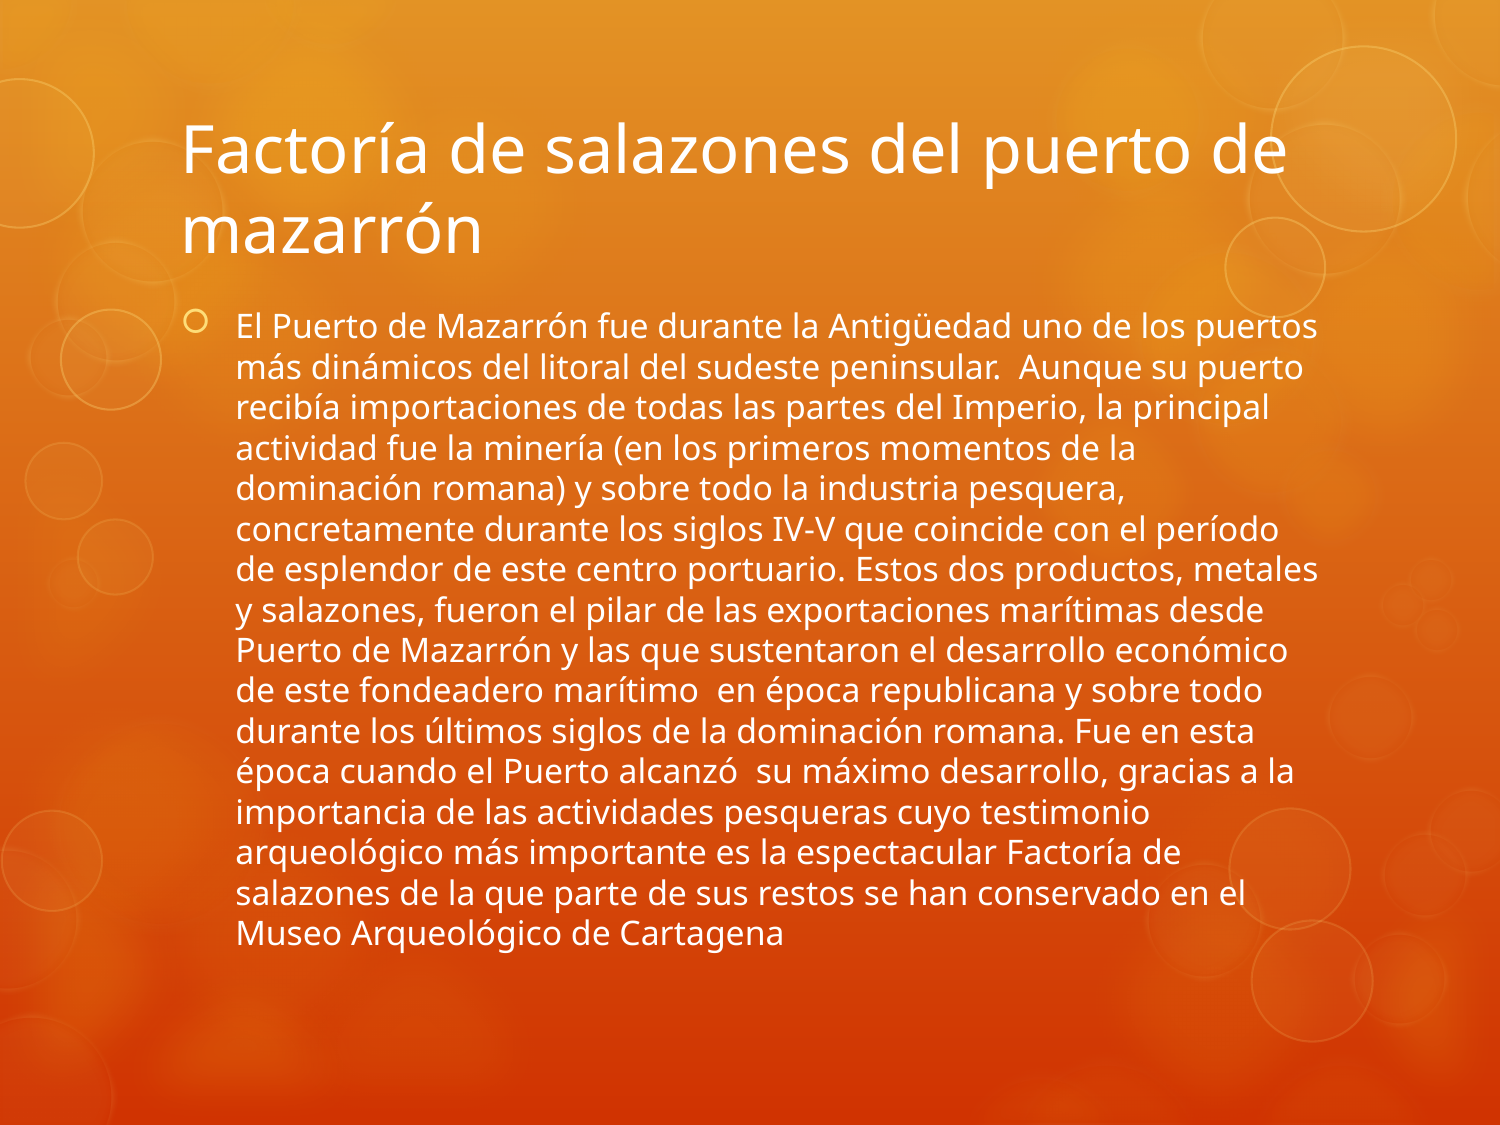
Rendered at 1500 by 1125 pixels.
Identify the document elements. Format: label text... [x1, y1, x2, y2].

title Factoría de salazones del puerto de mazarrón [165, 110, 1335, 263]
list El Puerto de Mazarrón fue durante la Antigüedad uno de los puertos más dinámicos del litoral del sudeste peninsular. Aunque su puerto recibía importaciones de todas las partes del Imperio, la principal actividad fue la minería (en los primeros momentos de la dominación romana) y sobre todo la industria pesquera, concretamente durante los siglos IV-V que coincide con el período de esplendor de este centro portuario. Estos dos productos, metales y salazones, fueron el pilar de las exportaciones marítimas desde Puerto de Mazarrón y las que sustentaron el desarrollo económico de este fondeadero marítimo en época republicana y sobre todo durante los últimos siglos de la dominación romana. Fue en esta época cuando el Puerto alcanzó su máximo desarrollo, gracias a la importancia de las actividades pesqueras cuyo testimonio arqueológico más importante es la espectacular Factoría de salazones de la que parte de sus restos se han conservado en el Museo Arqueológico de Cartagena [165, 296, 1335, 962]
